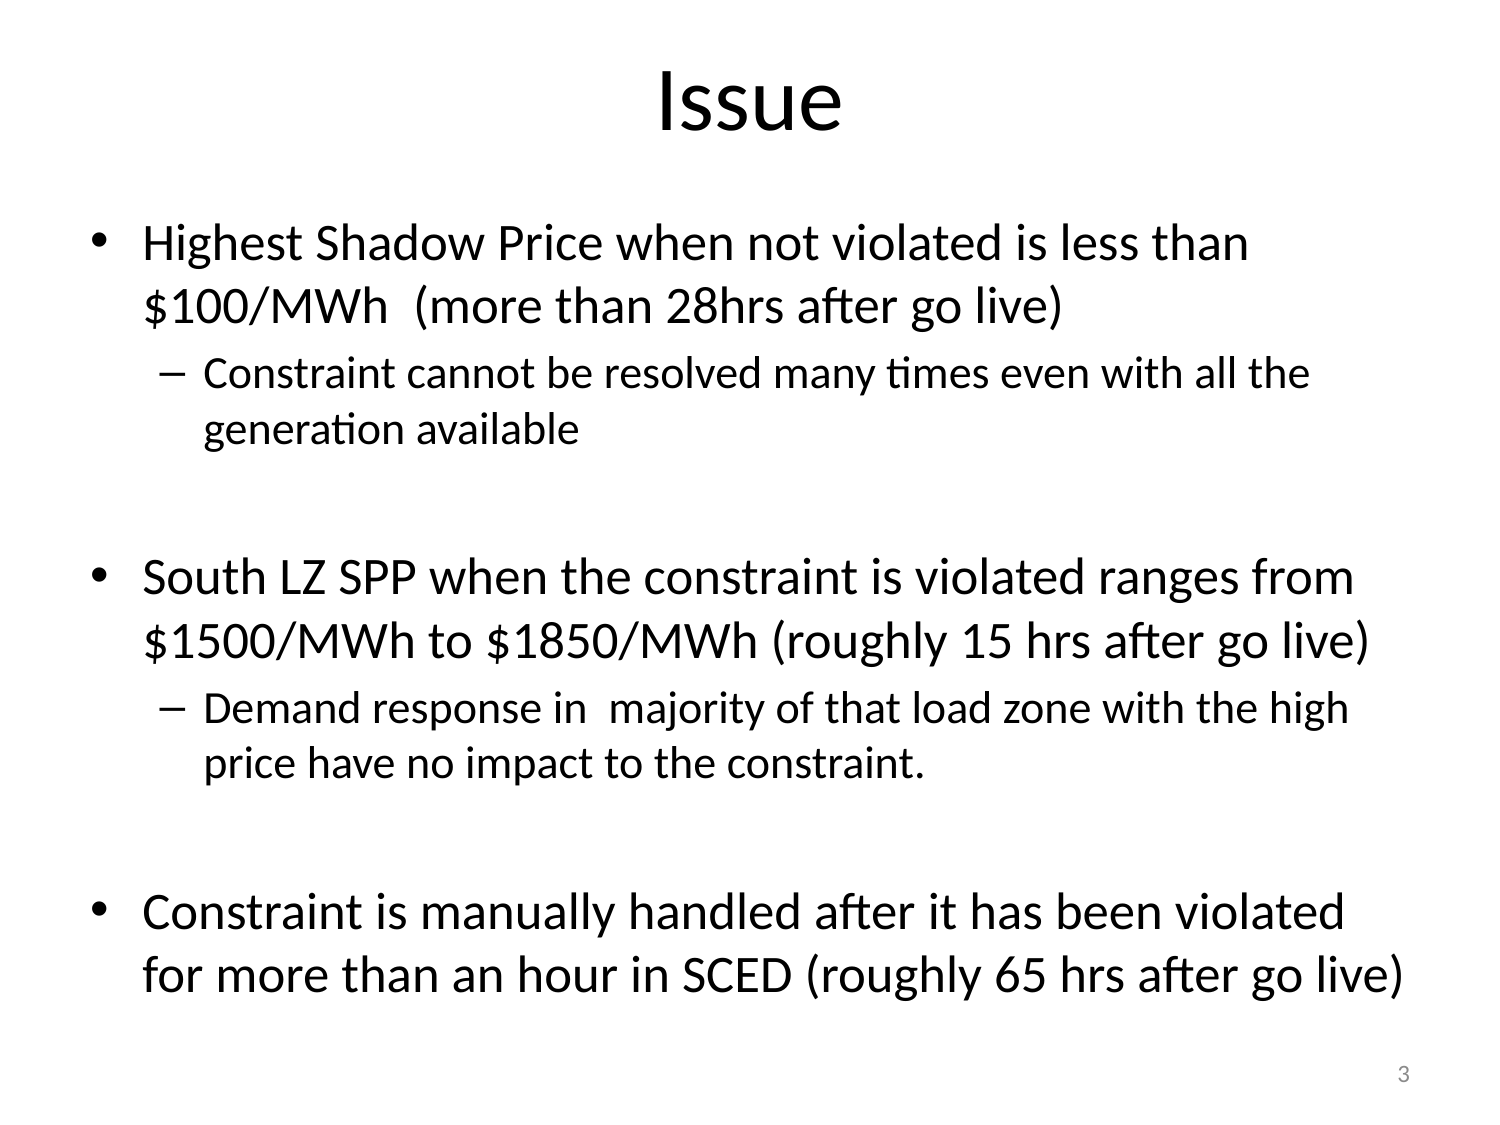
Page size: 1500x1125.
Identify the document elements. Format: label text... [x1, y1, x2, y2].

list Highest Shadow Price when not violated is less than $100/MWh (more than 28hrs after go live) Constraint cannot be resolved many times even with all the generation available South LZ SPP when the constraint is violated ranges from $1500/MWh to $1850/MWh (roughly 15 hrs after go live) Demand response in majority of that load zone with the high price have no impact to the constraint. Constraint is manually handled after it has been violated for more than an hour in SCED (roughly 65 hrs after go live) [75, 200, 1425, 1038]
title Issue [75, 0, 1425, 188]
slide_number 3 [1074, 1042, 1425, 1103]
